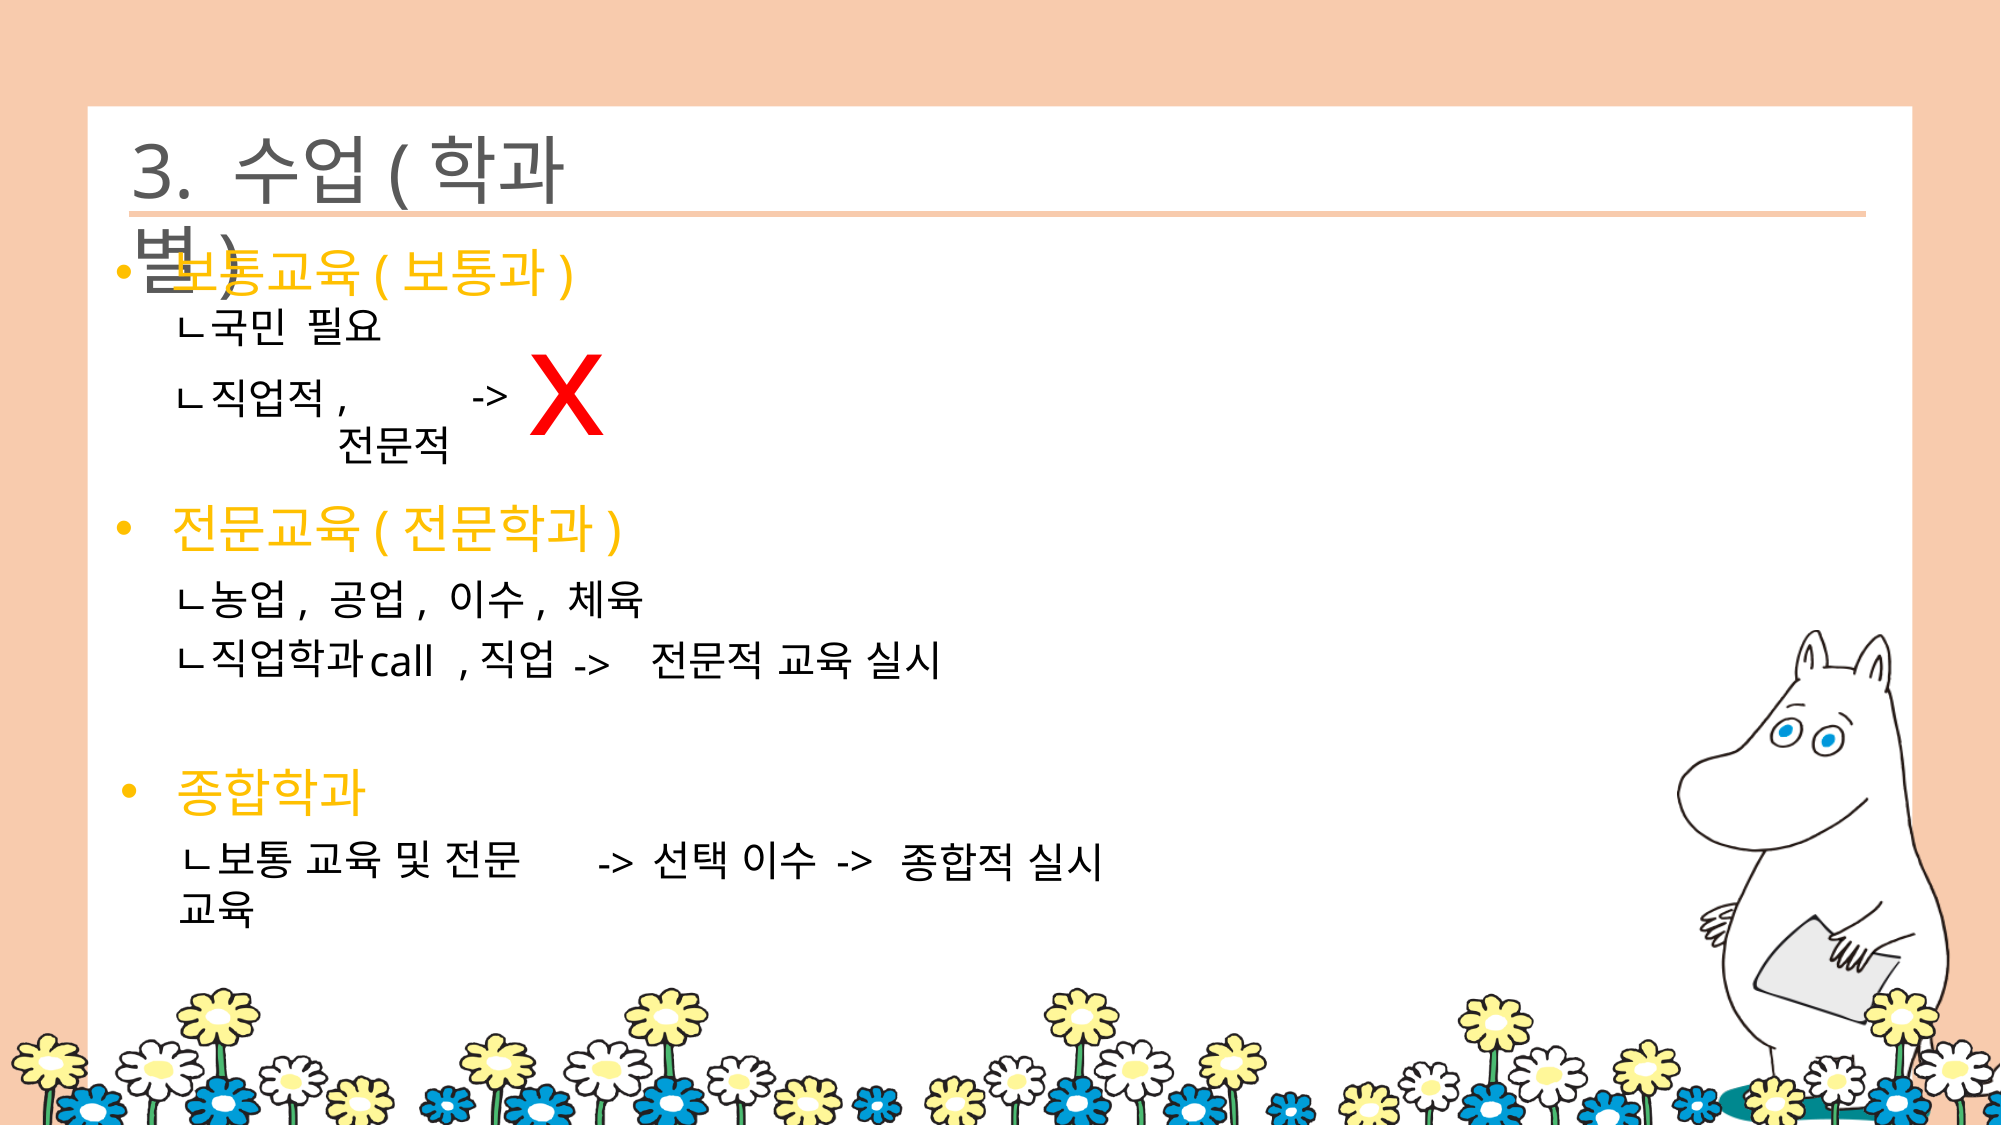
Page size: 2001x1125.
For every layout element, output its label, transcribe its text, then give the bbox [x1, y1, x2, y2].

text_box 전문적 교육 실시 [635, 627, 977, 692]
text_box ㄴ보통 교육 및 전문 교육 [163, 826, 610, 942]
text_box ㄴ직업학과 [157, 625, 387, 721]
text_box 선택 이수 [637, 826, 895, 893]
text_box call [354, 626, 508, 699]
text_box 보통교육(보통과) [99, 232, 1461, 348]
text_box ㄴ국민 [157, 294, 291, 364]
text_box ,전문적 [322, 362, 456, 435]
text_box -> [821, 827, 974, 900]
text_box 종합적 실시 [885, 829, 1172, 896]
text_box -> [582, 829, 736, 902]
text_box -> [456, 362, 610, 435]
text_box ,직업 [443, 625, 673, 696]
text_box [0, 967, 2000, 1125]
text_box 필요 [291, 293, 445, 364]
text_box ㄴ농업, 공업, 이수, 체육 [157, 566, 1519, 682]
text_box -> [558, 631, 712, 704]
text_box ㄴ직업적 [156, 364, 347, 437]
picture [1677, 630, 2001, 1094]
text_box 3. 수업(학과별) [116, 116, 681, 232]
text_box 종합학과 [105, 752, 1466, 868]
text_box 전문교육(전문학과) [99, 489, 1461, 604]
text_box [87, 105, 1913, 967]
text_box x [512, 278, 653, 429]
